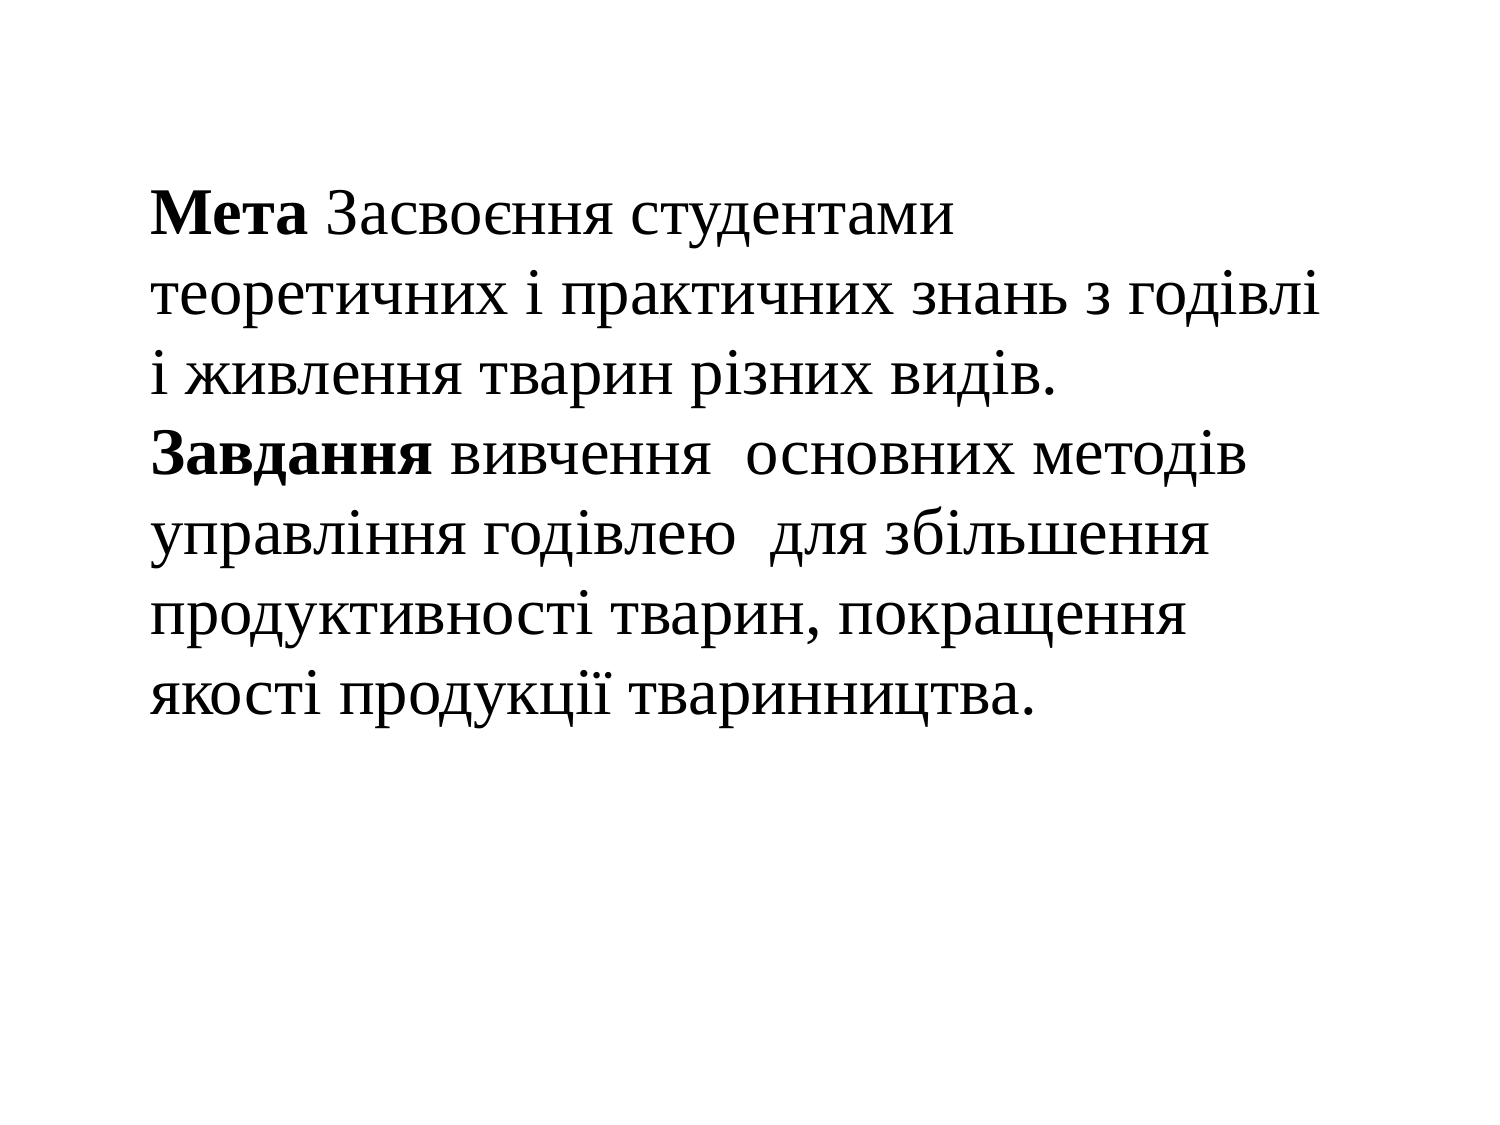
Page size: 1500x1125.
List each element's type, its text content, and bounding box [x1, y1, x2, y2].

text_box Мета Засвоєння студентами теоретичних і практичних знань з годівлі і живлення тварин різних видів. Завдання вивчення основних методів управління годівлею для збільшення продуктивності тварин, покращення якості продукції тваринництва. [135, 160, 1341, 736]
